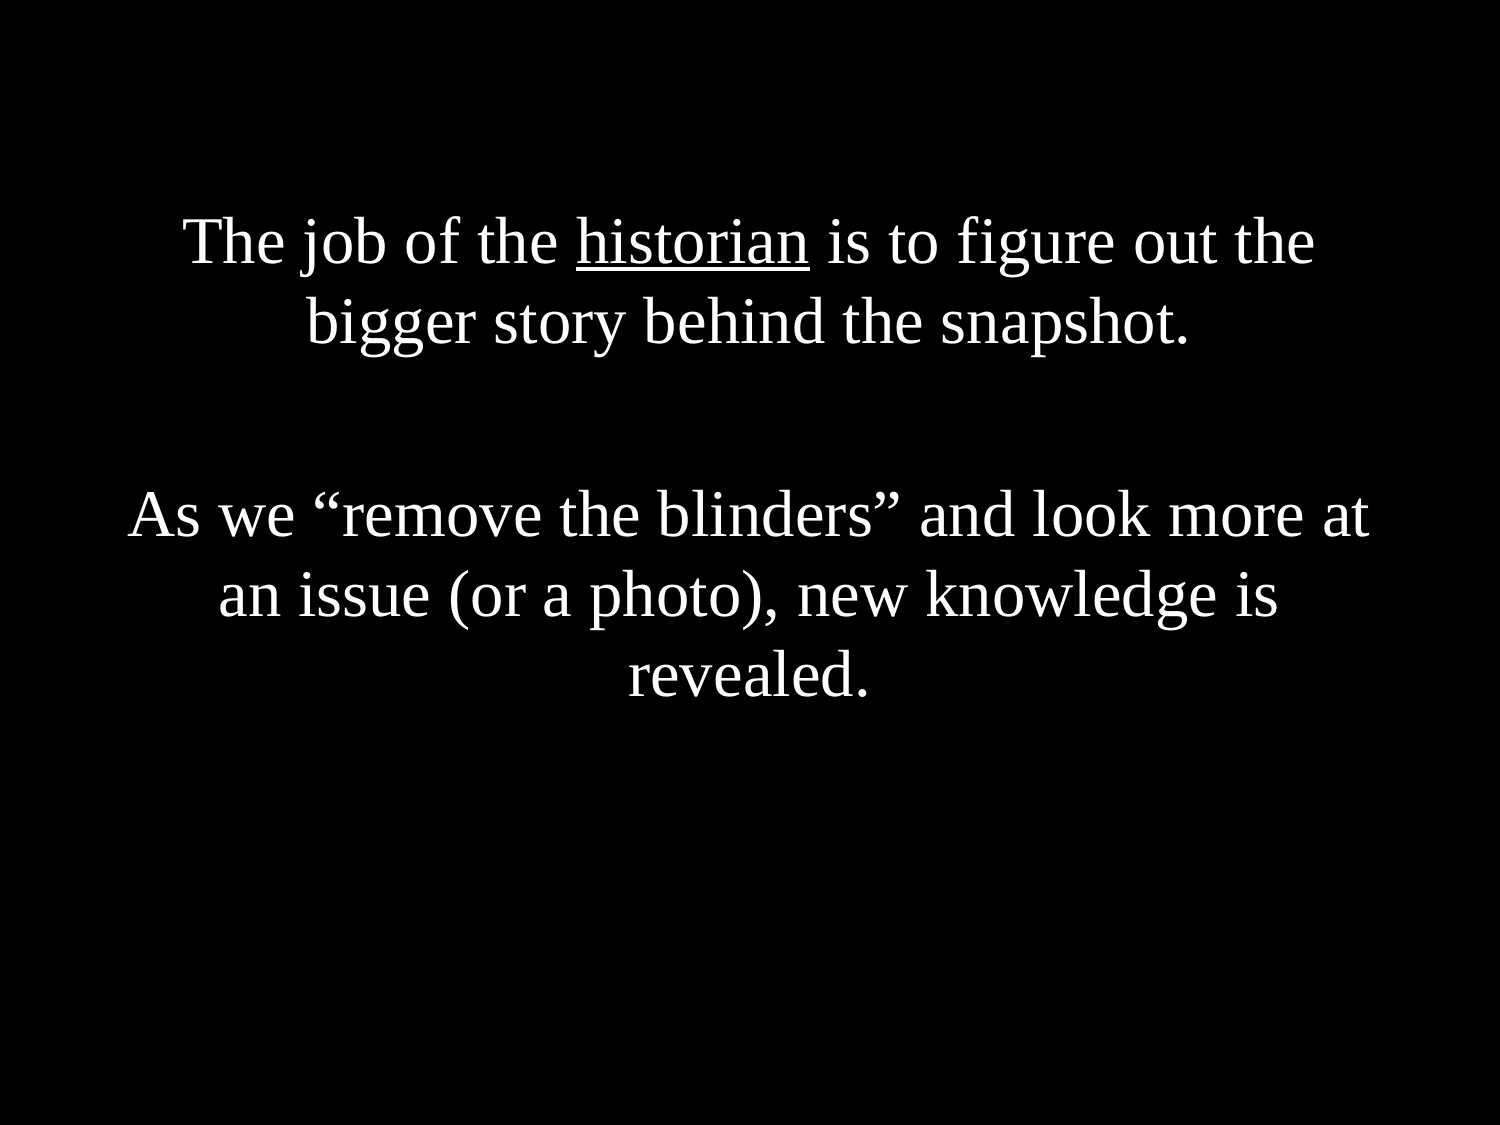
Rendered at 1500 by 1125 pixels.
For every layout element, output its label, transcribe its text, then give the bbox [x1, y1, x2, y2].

text_box The job of the historian is to figure out the bigger story behind the snapshot. As we “remove the blinders” and look more at an issue (or a photo), new knowledge is revealed. [112, 99, 1388, 1000]
